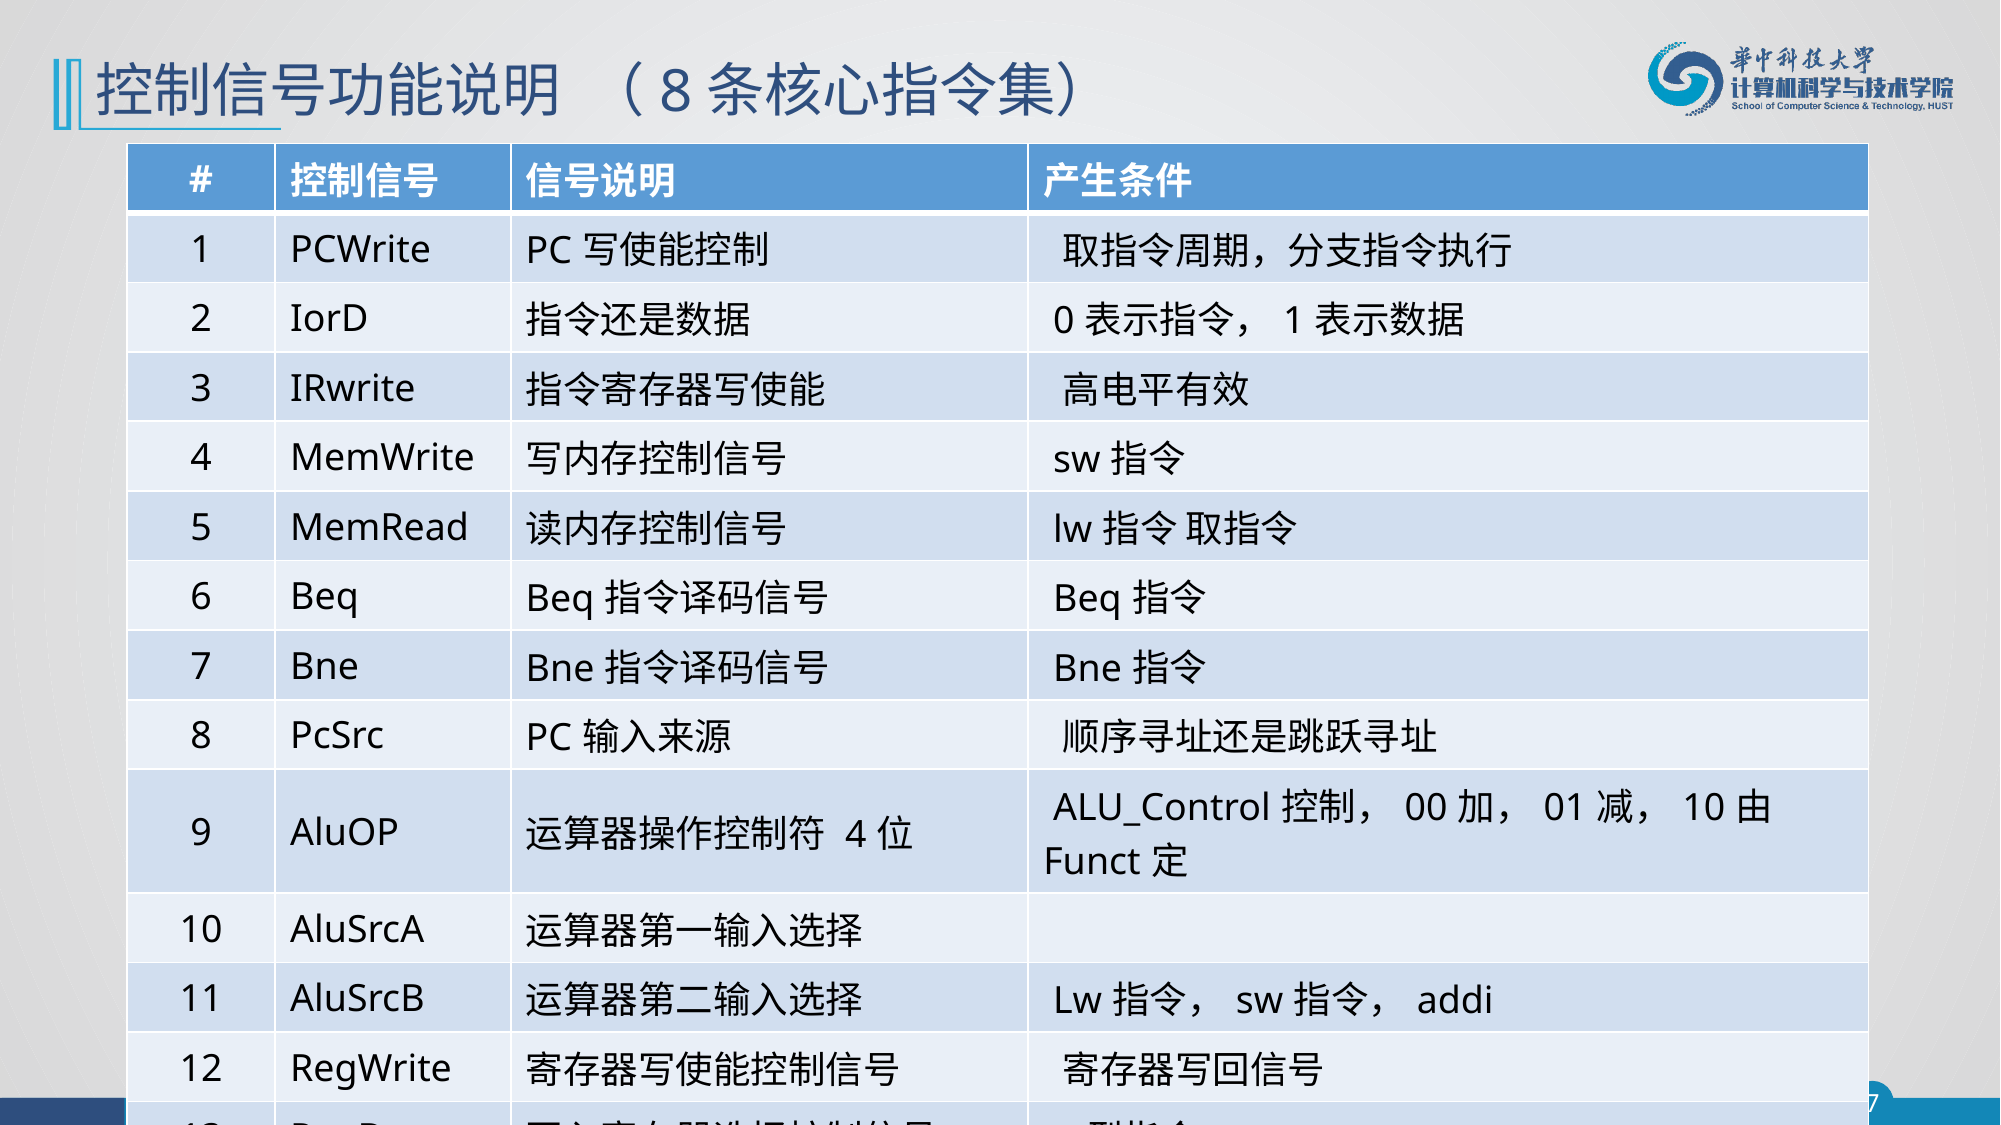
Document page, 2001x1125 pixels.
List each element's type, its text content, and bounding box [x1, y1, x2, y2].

table_cell 6 [128, 561, 274, 629]
table_cell Beq指令 [1029, 561, 1868, 629]
table_cell 写入寄存器选择控制信号 [512, 1102, 1027, 1125]
table_cell AluOP [276, 770, 510, 892]
table_cell 运算器第一输入选择 [512, 894, 1027, 962]
table_cell Bne [276, 631, 510, 699]
table_cell 13 [128, 1102, 274, 1125]
table_cell 寄存器写使能控制信号 [512, 1033, 1027, 1101]
table_cell 高电平有效 [1029, 353, 1868, 420]
table_cell 寄存器写回信号 [1029, 1033, 1868, 1101]
table_cell 0表示指令，1表示数据 [1029, 283, 1868, 351]
table_cell AluSrcB [276, 963, 510, 1031]
table_cell 10 [128, 894, 274, 962]
table_header 控制信号 [276, 144, 510, 210]
picture [1805, 42, 1953, 116]
table_cell Lw指令，sw指令，addi [1029, 963, 1868, 1031]
table_header 信号说明 [512, 144, 1027, 210]
table_cell 指令寄存器写使能 [512, 353, 1027, 420]
table_cell [1029, 894, 1868, 962]
table_header # [128, 144, 274, 210]
table_cell 写内存控制信号 [512, 422, 1027, 490]
table_cell PC写使能控制 [512, 216, 1027, 282]
table_cell 7 [128, 631, 274, 699]
table_cell 运算器第二输入选择 [512, 963, 1027, 1031]
table_cell Beq [276, 561, 510, 629]
table_cell RegWrite [276, 1033, 510, 1101]
table_cell lw指令 取指令 [1029, 492, 1868, 560]
table_cell 12 [128, 1033, 274, 1101]
table_cell MemRead [276, 492, 510, 560]
table_header 产生条件 [1029, 144, 1868, 210]
table_cell Bne指令译码信号 [512, 631, 1027, 699]
table_cell 5 [128, 492, 274, 560]
table_cell MemWrite [276, 422, 510, 490]
table_cell R型指令 [1029, 1102, 1868, 1125]
table_cell 3 [128, 353, 274, 420]
table_cell 取指令周期，分支指令执行 [1029, 216, 1868, 282]
title 控制信号功能说明 （8条核心指令集） [80, 42, 1805, 144]
table_cell 1 [128, 216, 274, 282]
table_cell 4 [128, 422, 274, 490]
table_cell PcSrc [276, 701, 510, 768]
table_cell 8 [128, 701, 274, 768]
table_cell Bne指令 [1029, 631, 1868, 699]
table_cell RegDst [276, 1102, 510, 1125]
table_cell ALU_Control控制，00加，01减，10由Funct定 [1029, 770, 1868, 892]
table_cell AluSrcA [276, 894, 510, 962]
table_cell PCWrite [276, 216, 510, 282]
table_cell IorD [276, 283, 510, 351]
table_cell 11 [128, 963, 274, 1031]
table_cell 读内存控制信号 [512, 492, 1027, 560]
table_cell IRwrite [276, 353, 510, 420]
table_cell PC输入来源 [512, 701, 1027, 768]
table_cell 9 [128, 770, 274, 892]
table_cell 顺序寻址还是跳跃寻址 [1029, 701, 1868, 768]
table_cell 2 [128, 283, 274, 351]
table_cell Beq指令译码信号 [512, 561, 1027, 629]
table_cell 指令还是数据 [512, 283, 1027, 351]
table_cell 运算器操作控制符 4位 [512, 770, 1027, 892]
table_cell sw指令 [1029, 422, 1868, 490]
